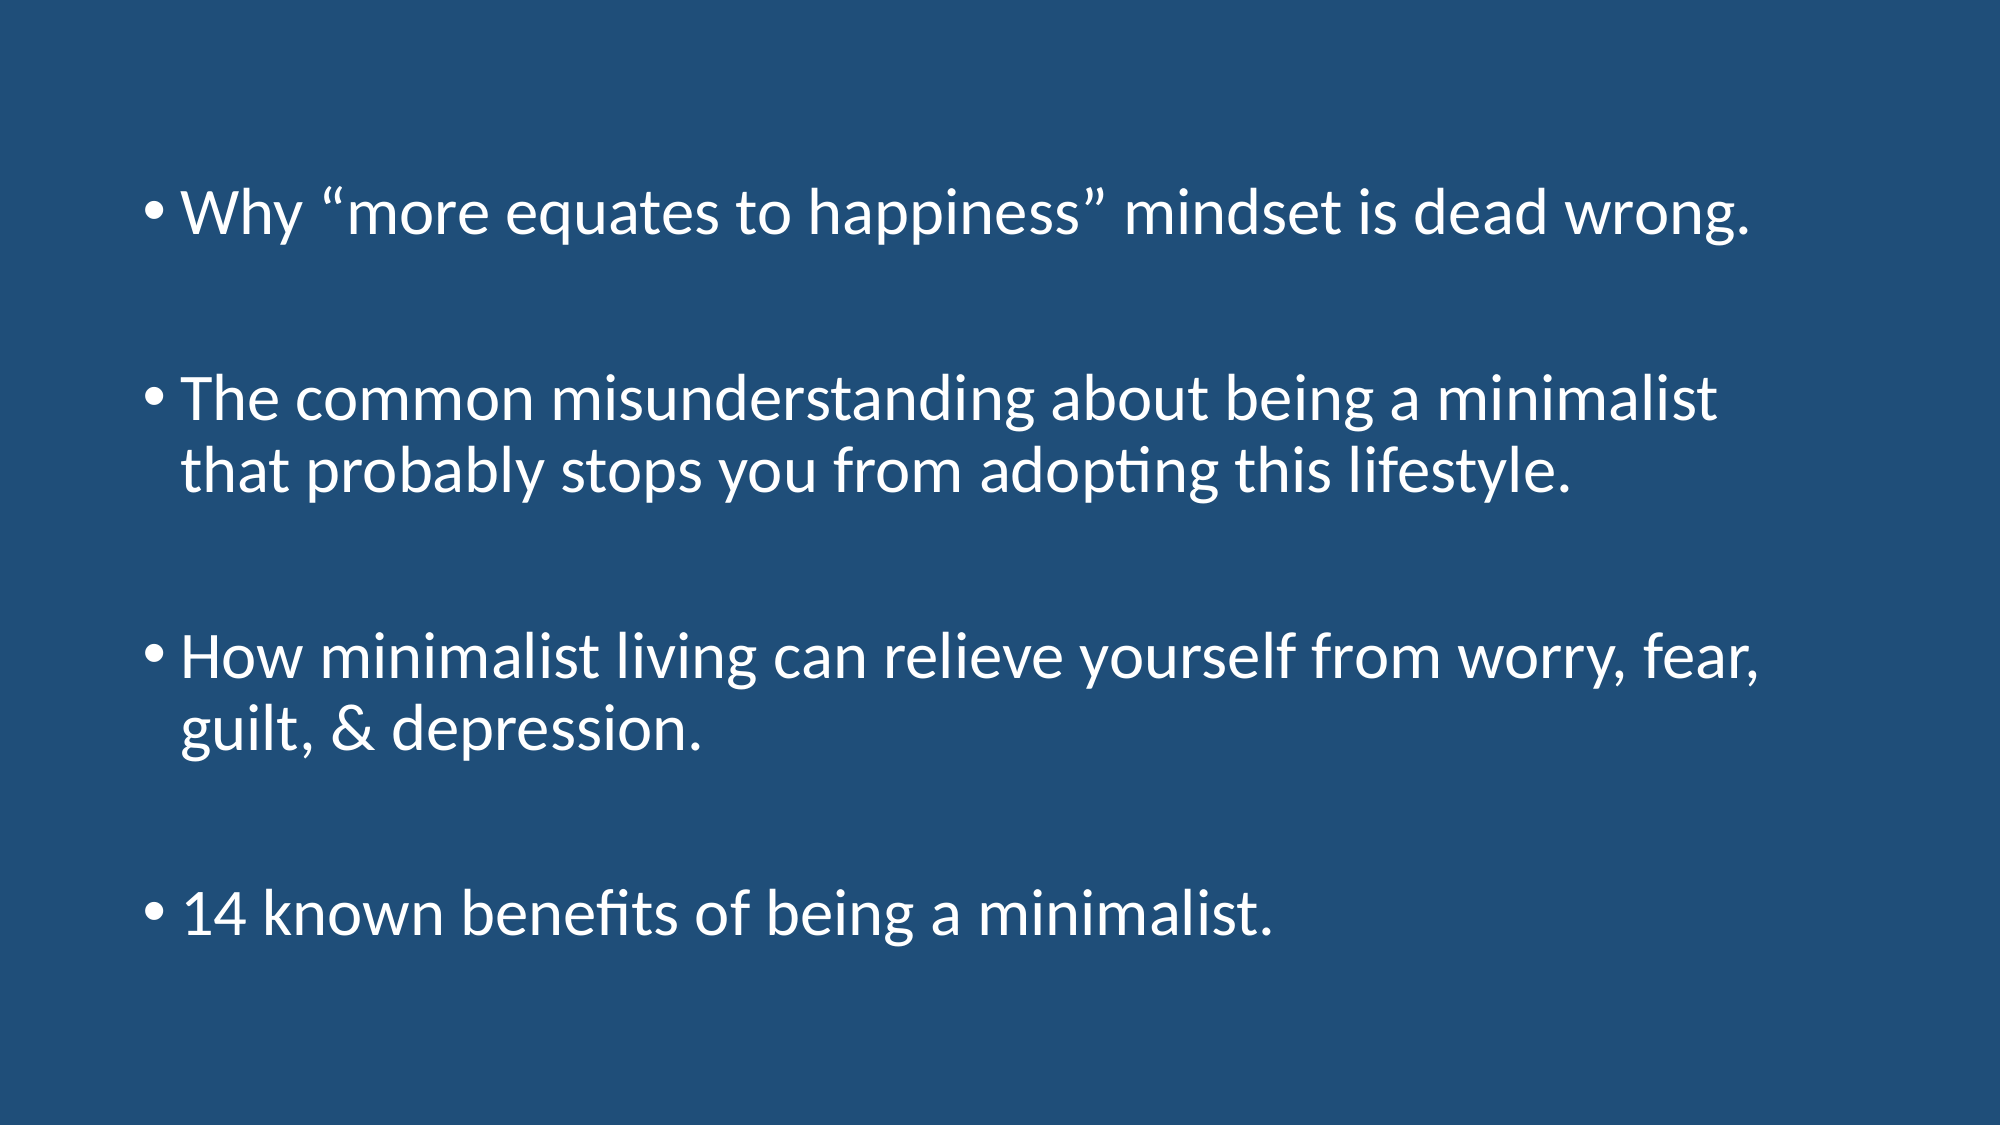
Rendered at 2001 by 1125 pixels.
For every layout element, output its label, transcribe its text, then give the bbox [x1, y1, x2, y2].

list Why “more equates to happiness” mindset is dead wrong. The common misunderstanding about being a minimalist that probably stops you from adopting this lifestyle. How minimalist living can relieve yourself from worry, fear, guilt, & depression. 14 known benefits of being a minimalist. [127, 170, 1853, 925]
